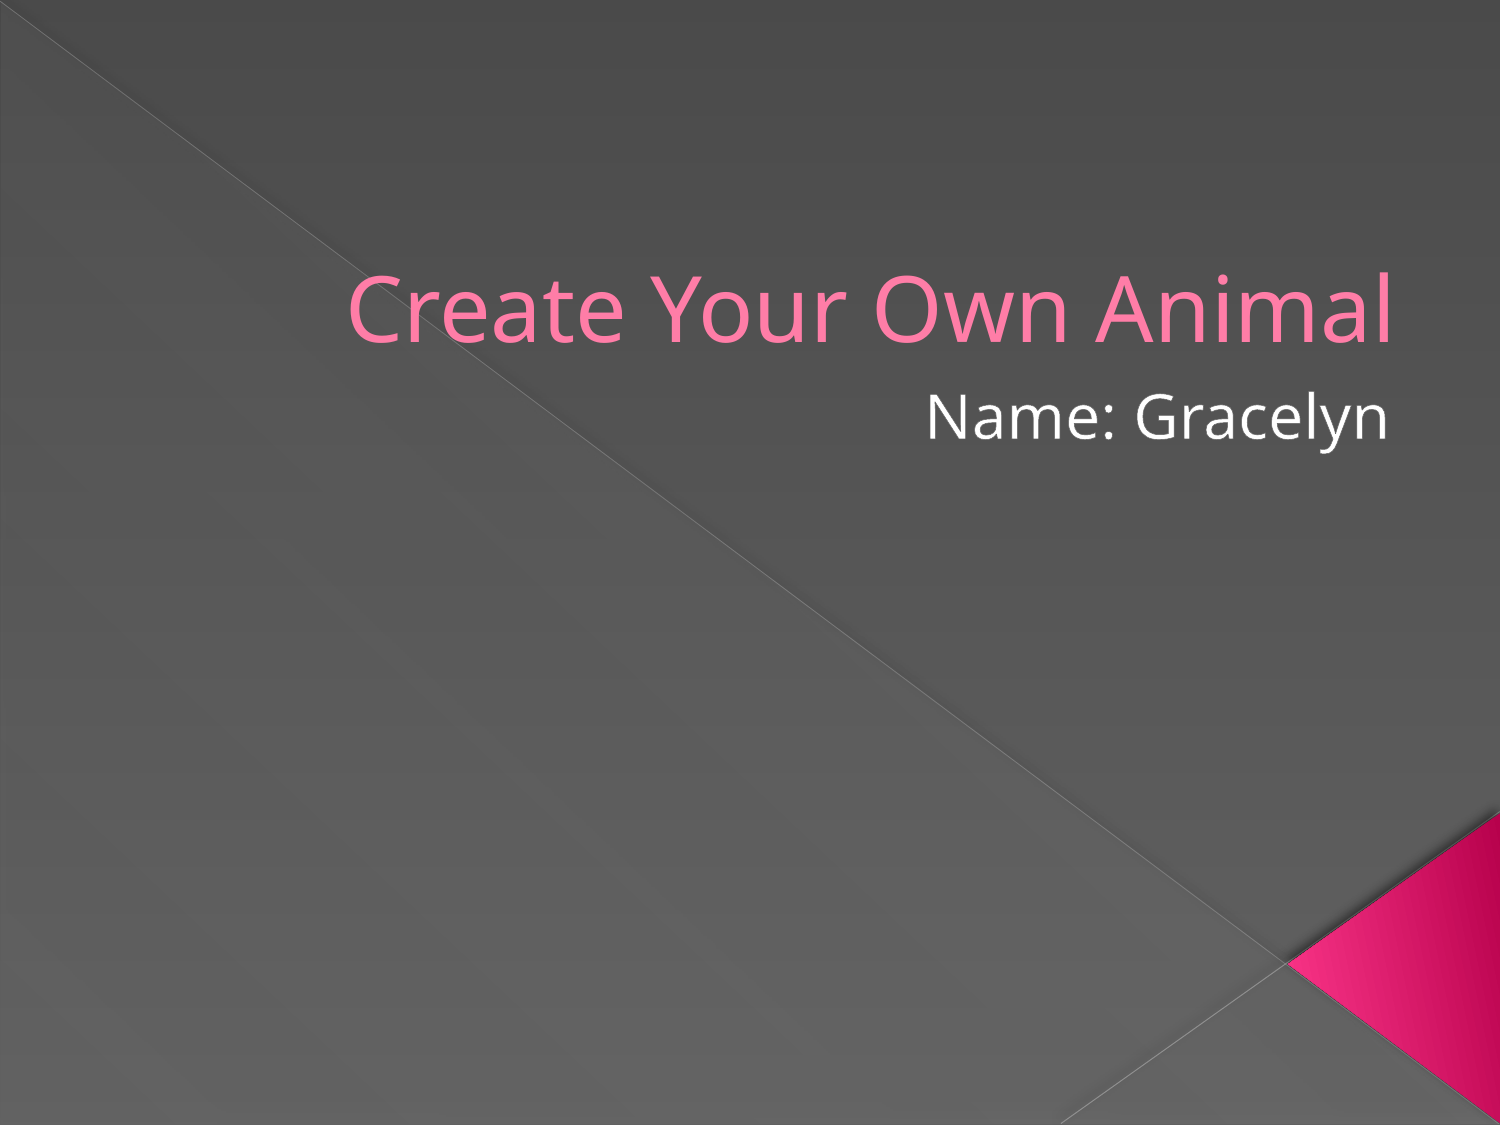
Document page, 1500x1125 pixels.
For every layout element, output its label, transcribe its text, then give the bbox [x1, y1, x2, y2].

title Create Your Own Animal [88, 127, 1412, 369]
subtitle Name: Gracelyn [88, 369, 1412, 657]
